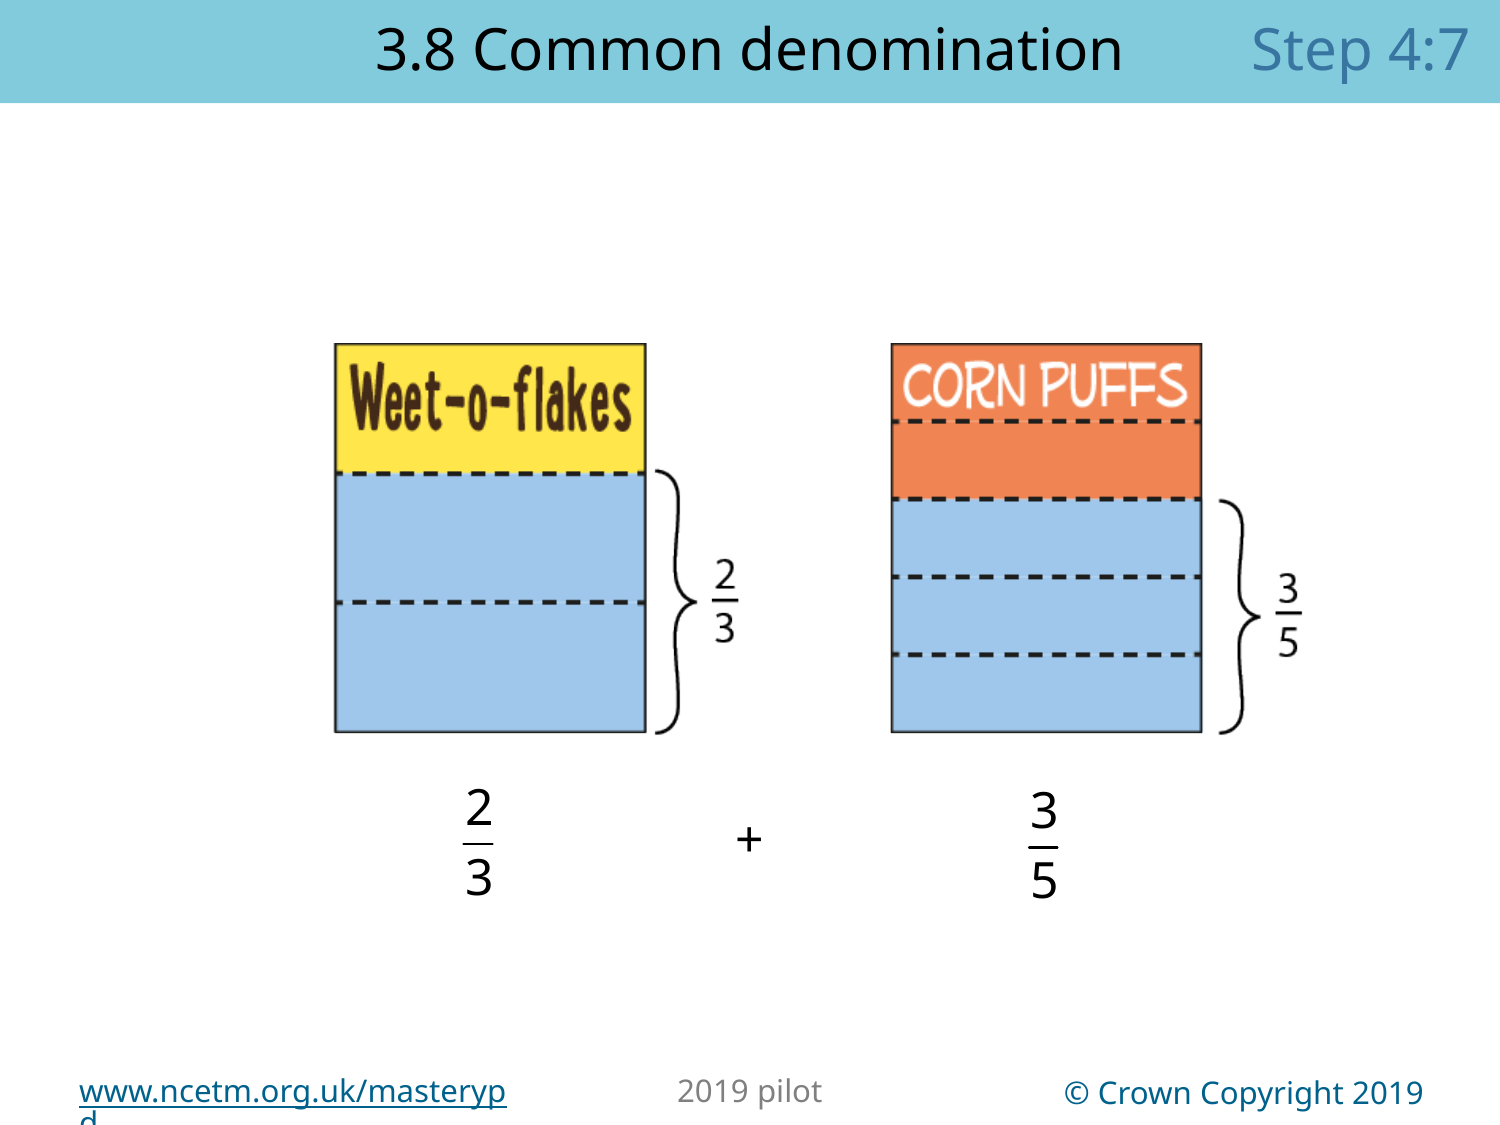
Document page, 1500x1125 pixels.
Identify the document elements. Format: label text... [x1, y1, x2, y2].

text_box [733, 825, 767, 862]
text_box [459, 781, 497, 903]
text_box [1024, 784, 1063, 906]
picture [101, 343, 1399, 782]
list Step 4:7 [0, 0, 1500, 104]
